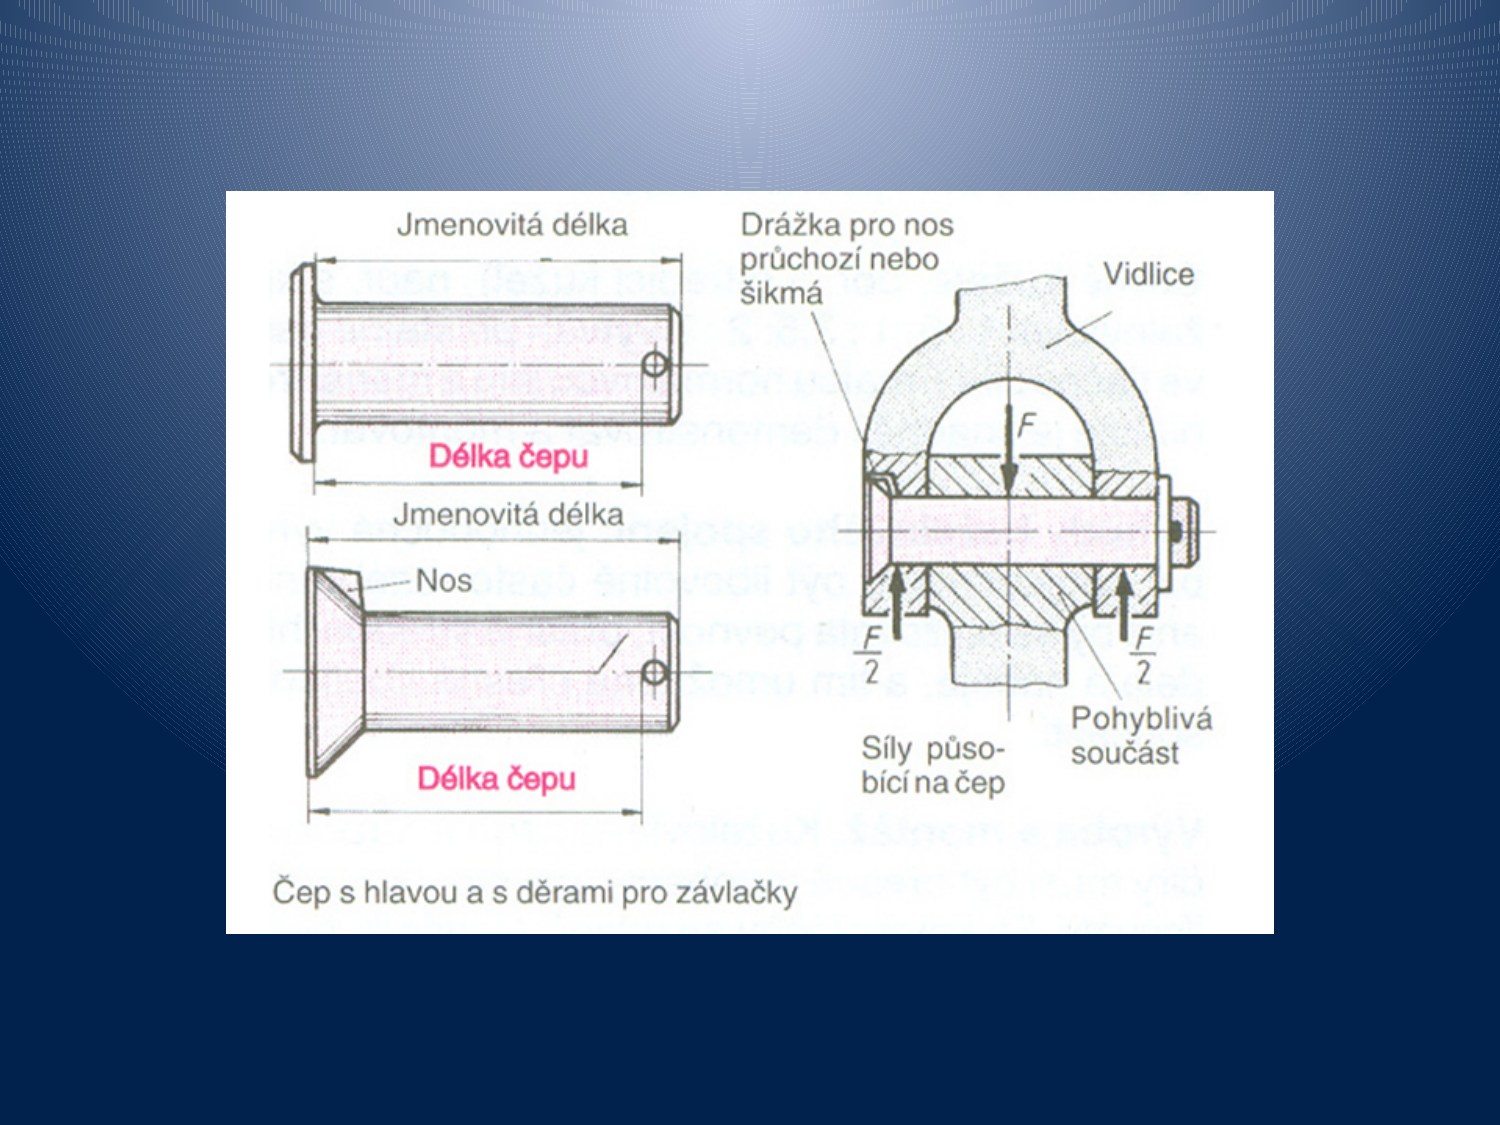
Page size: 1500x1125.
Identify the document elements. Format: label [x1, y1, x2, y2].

picture [226, 191, 1274, 934]
